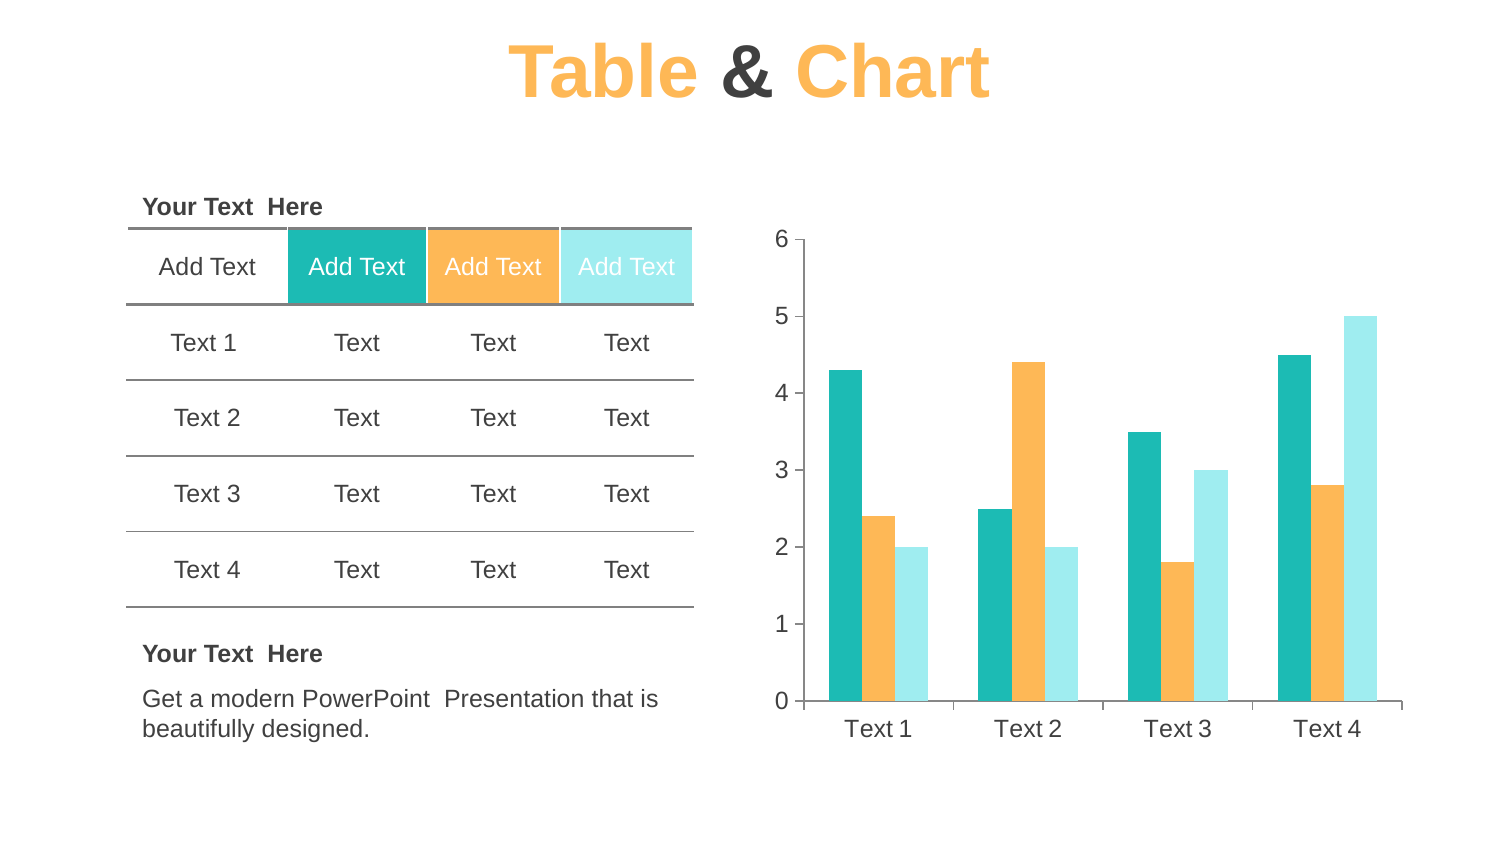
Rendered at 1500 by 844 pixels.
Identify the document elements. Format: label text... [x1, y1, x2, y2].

table_cell Text 3 [128, 457, 287, 531]
table_header Add Text [561, 230, 692, 303]
table_cell Text [288, 381, 426, 455]
table_cell Text [428, 457, 559, 531]
table_cell Text [561, 306, 692, 379]
text_box Your Text Here [127, 183, 401, 227]
table_cell Text [561, 381, 692, 455]
table_cell Text [288, 306, 426, 379]
table_cell Text [428, 306, 559, 379]
table_header Add Text [128, 230, 287, 303]
table_cell Text 4 [128, 532, 287, 606]
table_cell Text [288, 457, 426, 531]
chart [761, 215, 1416, 754]
table_cell Text [428, 532, 559, 606]
table_cell Text [561, 457, 692, 531]
table_cell Text [288, 532, 426, 606]
title Table & Chart [0, 4, 1500, 132]
table_cell Text [428, 381, 559, 455]
table_cell Text 2 [128, 381, 287, 455]
table_header Add Text [428, 230, 559, 303]
table_cell Text [561, 532, 692, 606]
table_header Add Text [288, 230, 426, 303]
table_cell Text 1 [128, 306, 287, 379]
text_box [127, 629, 692, 752]
